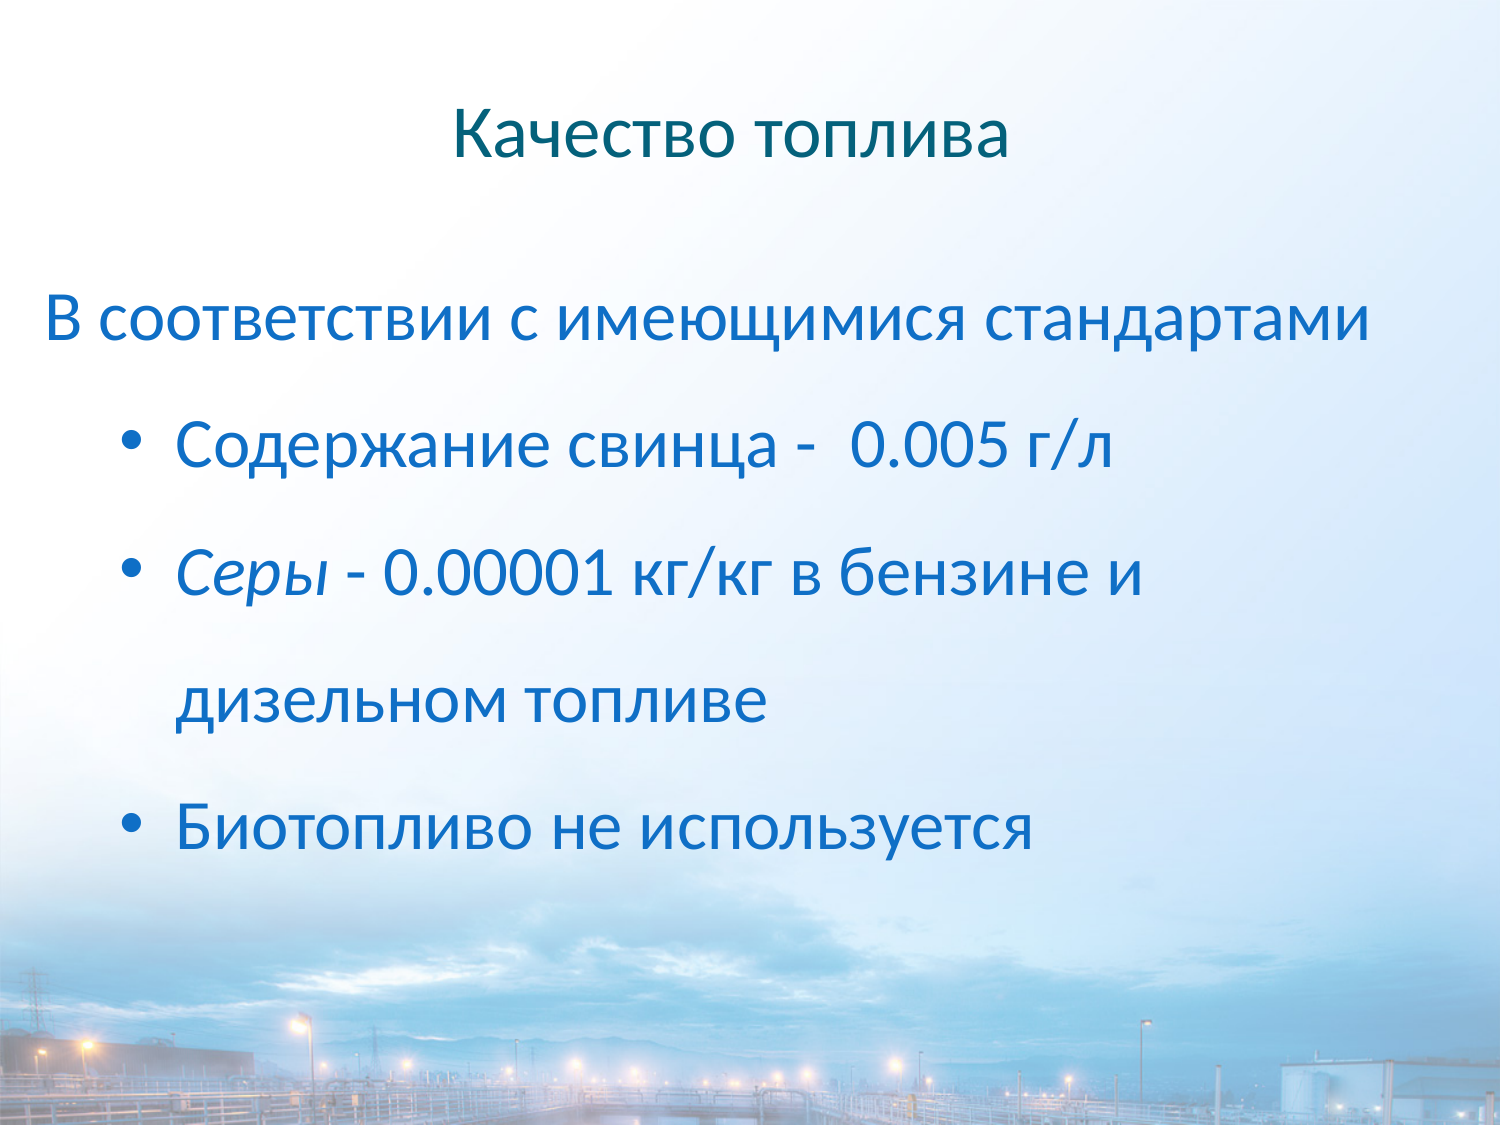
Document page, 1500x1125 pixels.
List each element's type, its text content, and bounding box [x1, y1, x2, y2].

picture [0, 0, 1500, 1125]
text_box Качество топлива [437, 74, 1163, 180]
text_box В соответствии с имеющимися стандартами Содержание свинца - 0.005 г/л Серы - 0.00001 кг/кг в бензине и дизельном топливе Биотопливо не используется [29, 219, 1436, 872]
